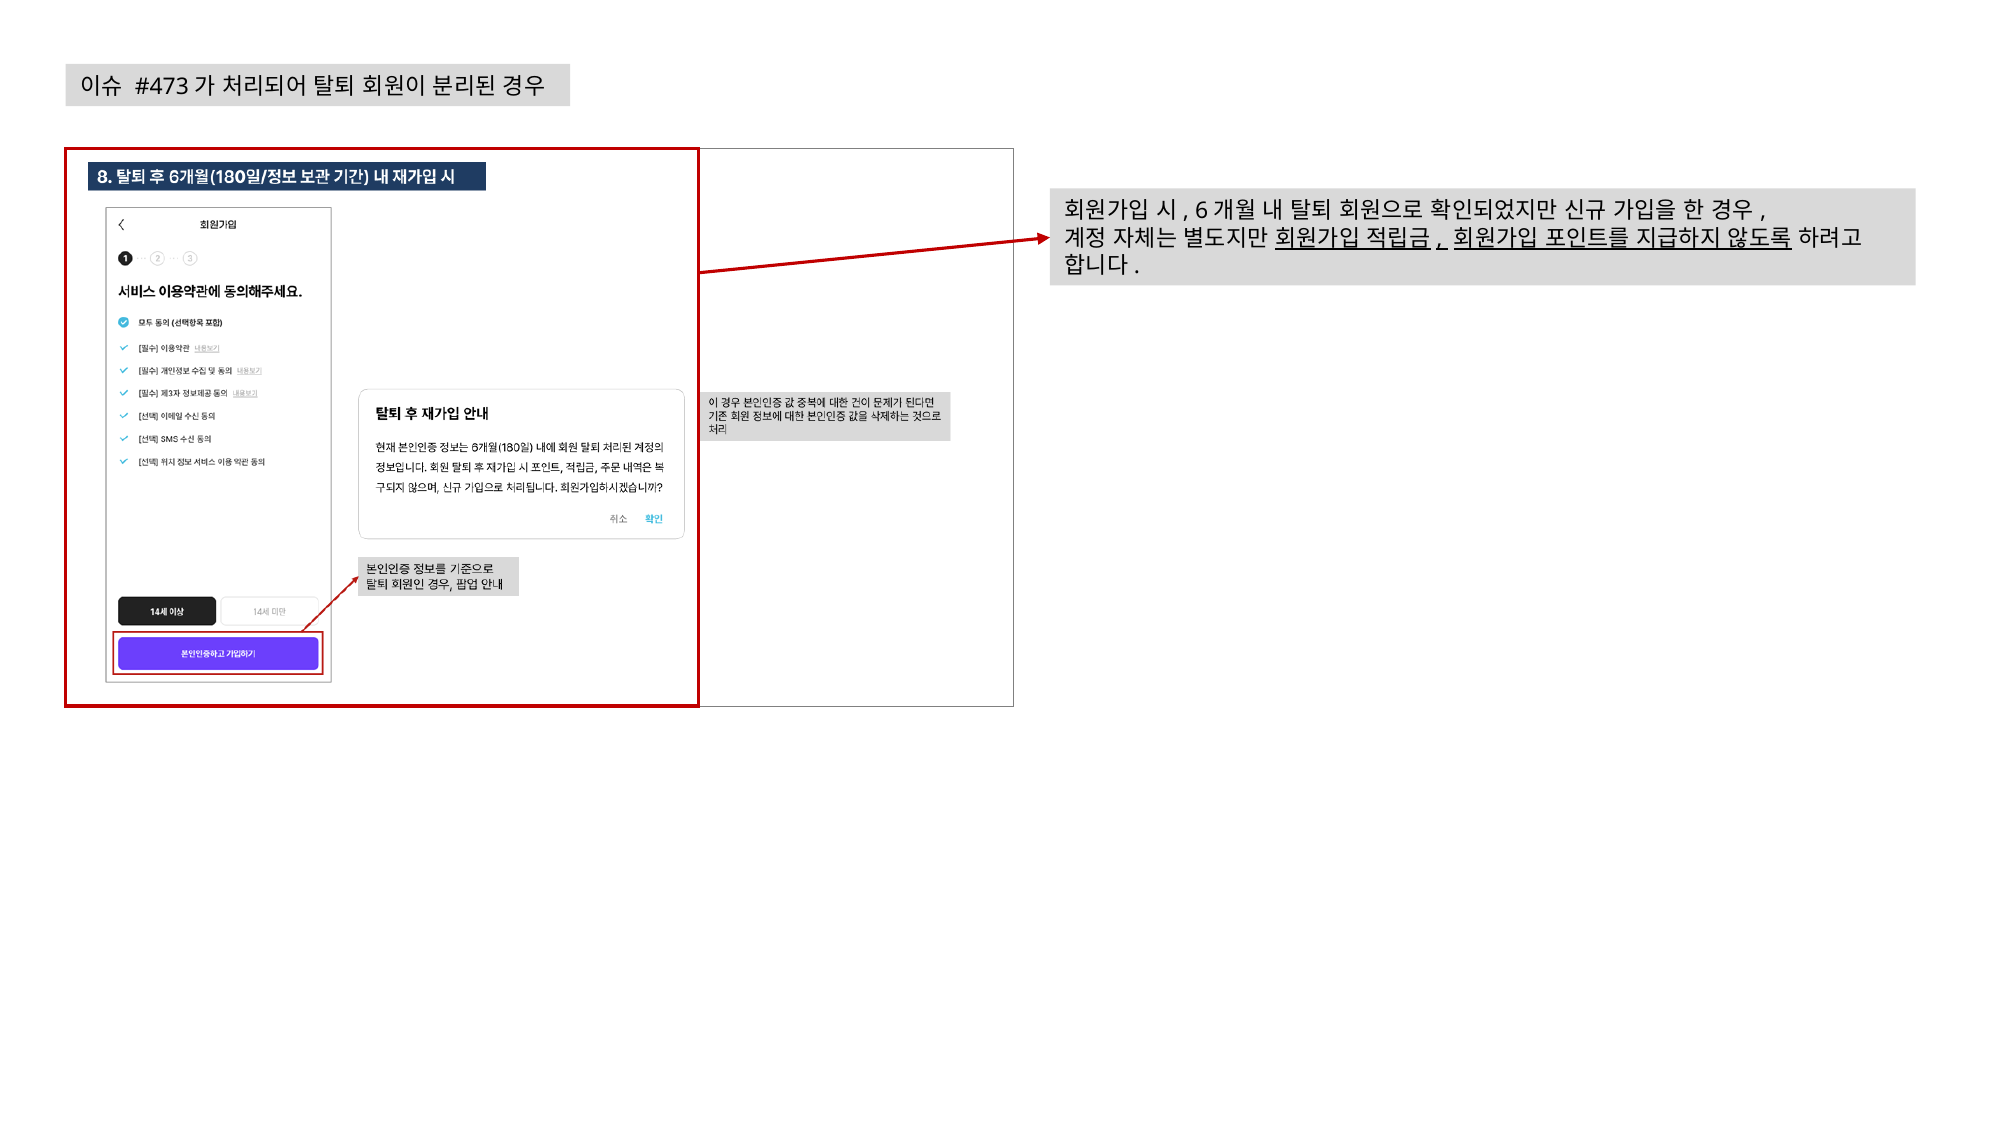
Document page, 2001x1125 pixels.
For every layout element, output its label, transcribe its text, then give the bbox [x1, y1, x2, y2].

picture [65, 147, 1014, 707]
text_box 회원가입 시, 6개월 내 탈퇴 회원으로 확인되었지만 신규 가입을 한 경우, 계정 자체는 별도지만 회원가입 적립금, 회원가입 포인트를 지급하지 않도록 하려고 합니다. [1049, 188, 1916, 286]
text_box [698, 236, 1051, 274]
text_box 이슈 #473가 처리되어 탈퇴 회원이 분리된 경우 [65, 63, 571, 107]
